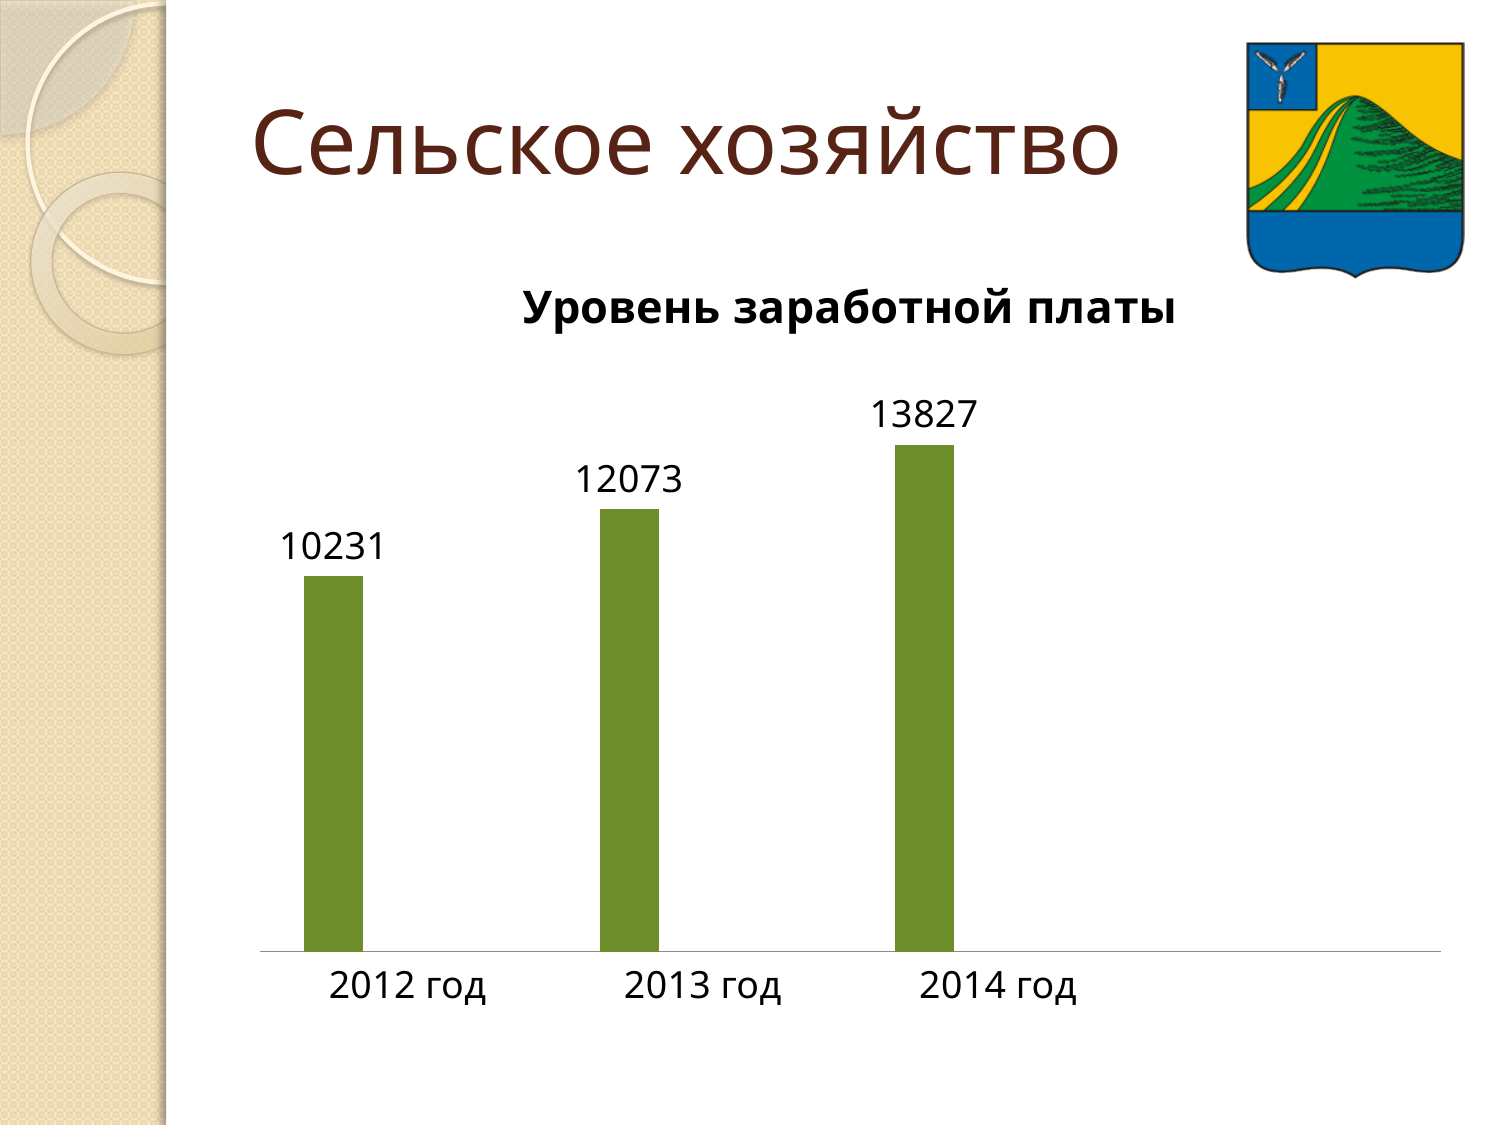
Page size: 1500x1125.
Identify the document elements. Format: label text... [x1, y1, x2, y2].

title Сельское хозяйство [235, 45, 1239, 233]
chart [235, 237, 1466, 1026]
picture [1245, 42, 1465, 280]
